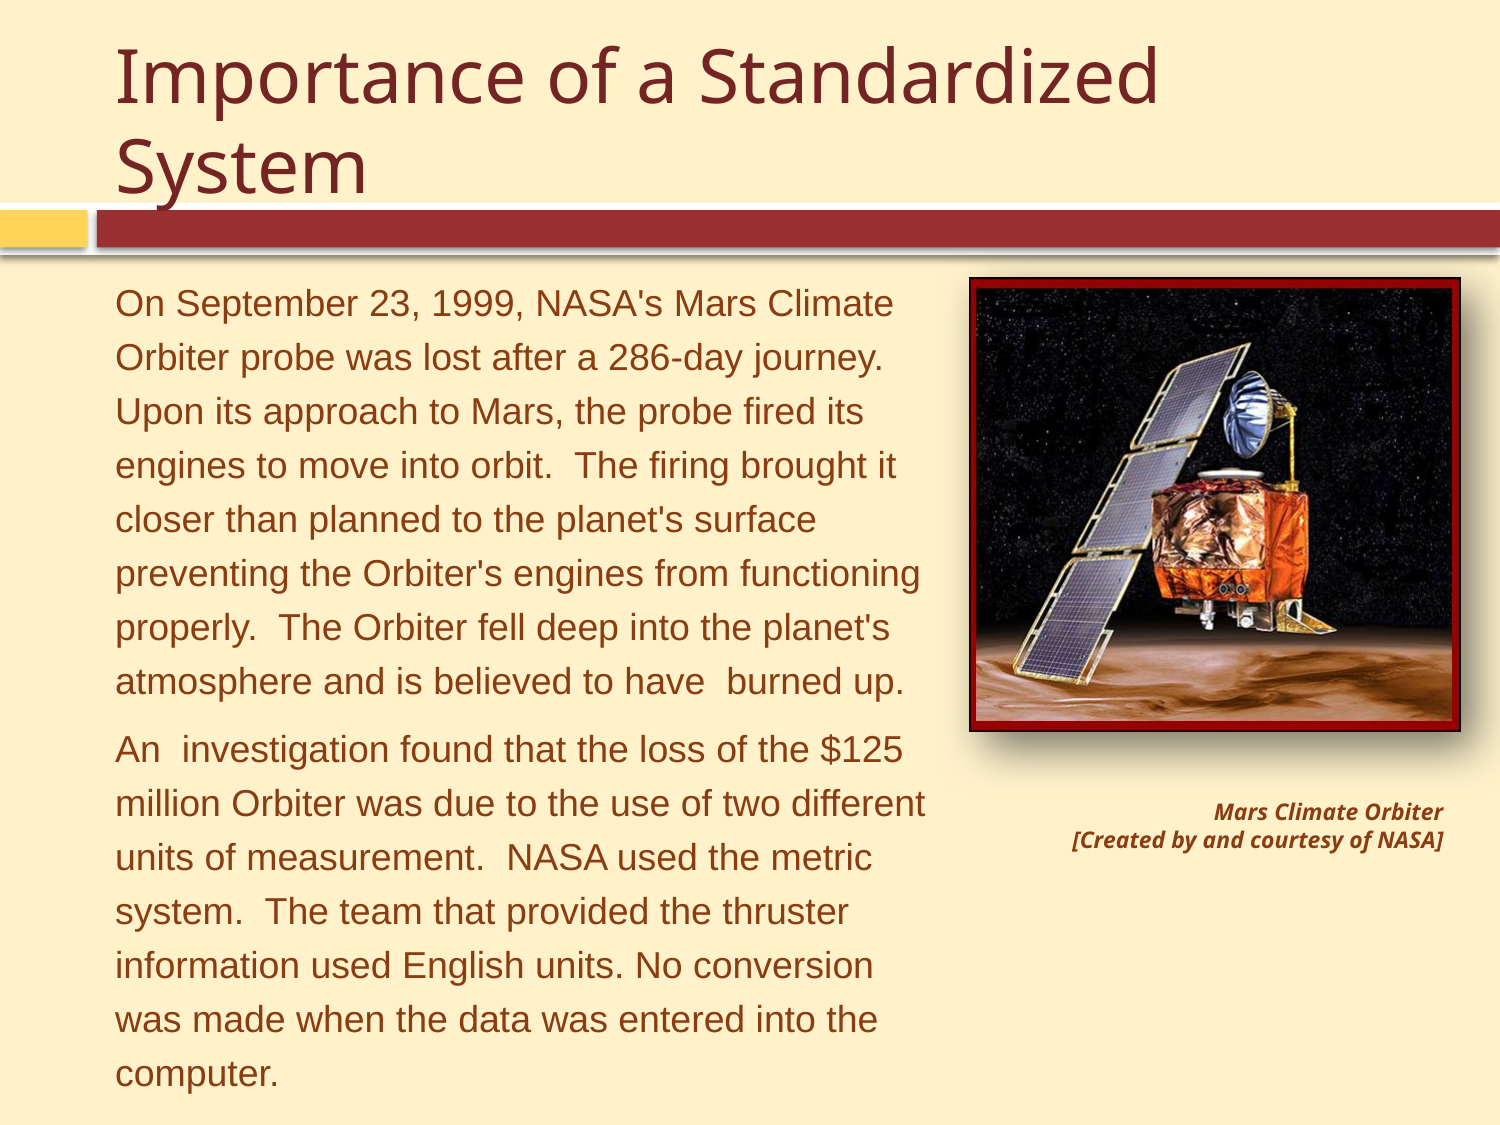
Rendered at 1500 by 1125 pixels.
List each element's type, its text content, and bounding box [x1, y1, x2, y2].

list On September 23, 1999, NASA's Mars Climate Orbiter probe was lost after a 286-day journey. Upon its approach to Mars, the probe fired its engines to move into orbit. The firing brought it closer than planned to the planet's surface preventing the Orbiter's engines from functioning properly. The Orbiter fell deep into the planet's atmosphere and is believed to have burned up. An investigation found that the loss of the $125 million Orbiter was due to the use of two different units of measurement. NASA used the metric system. The team that provided the thruster information used English units. No conversion was made when the data was entered into the computer. [100, 262, 950, 1000]
picture [969, 277, 1461, 733]
title Importance of a Standardized System [100, 37, 1438, 200]
text_box Mars Climate Orbiter [Created by and courtesy of NASA] [1057, 790, 1459, 861]
